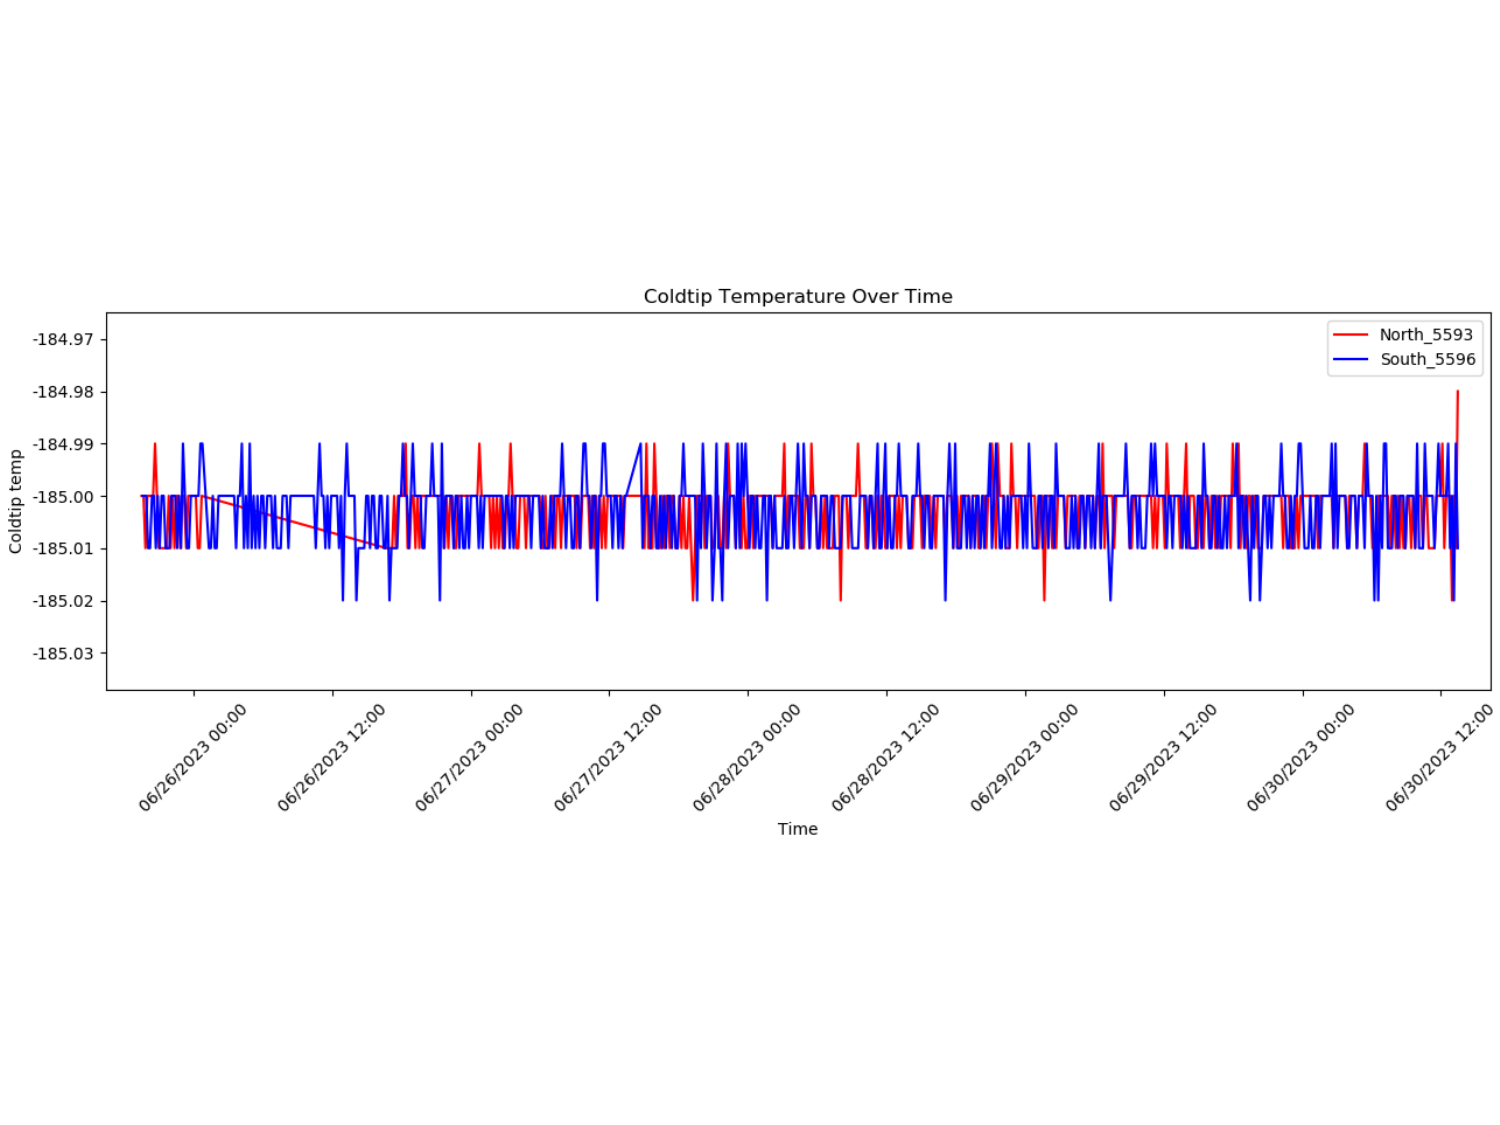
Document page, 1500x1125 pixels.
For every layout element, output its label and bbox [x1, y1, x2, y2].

picture [0, 282, 1500, 843]
